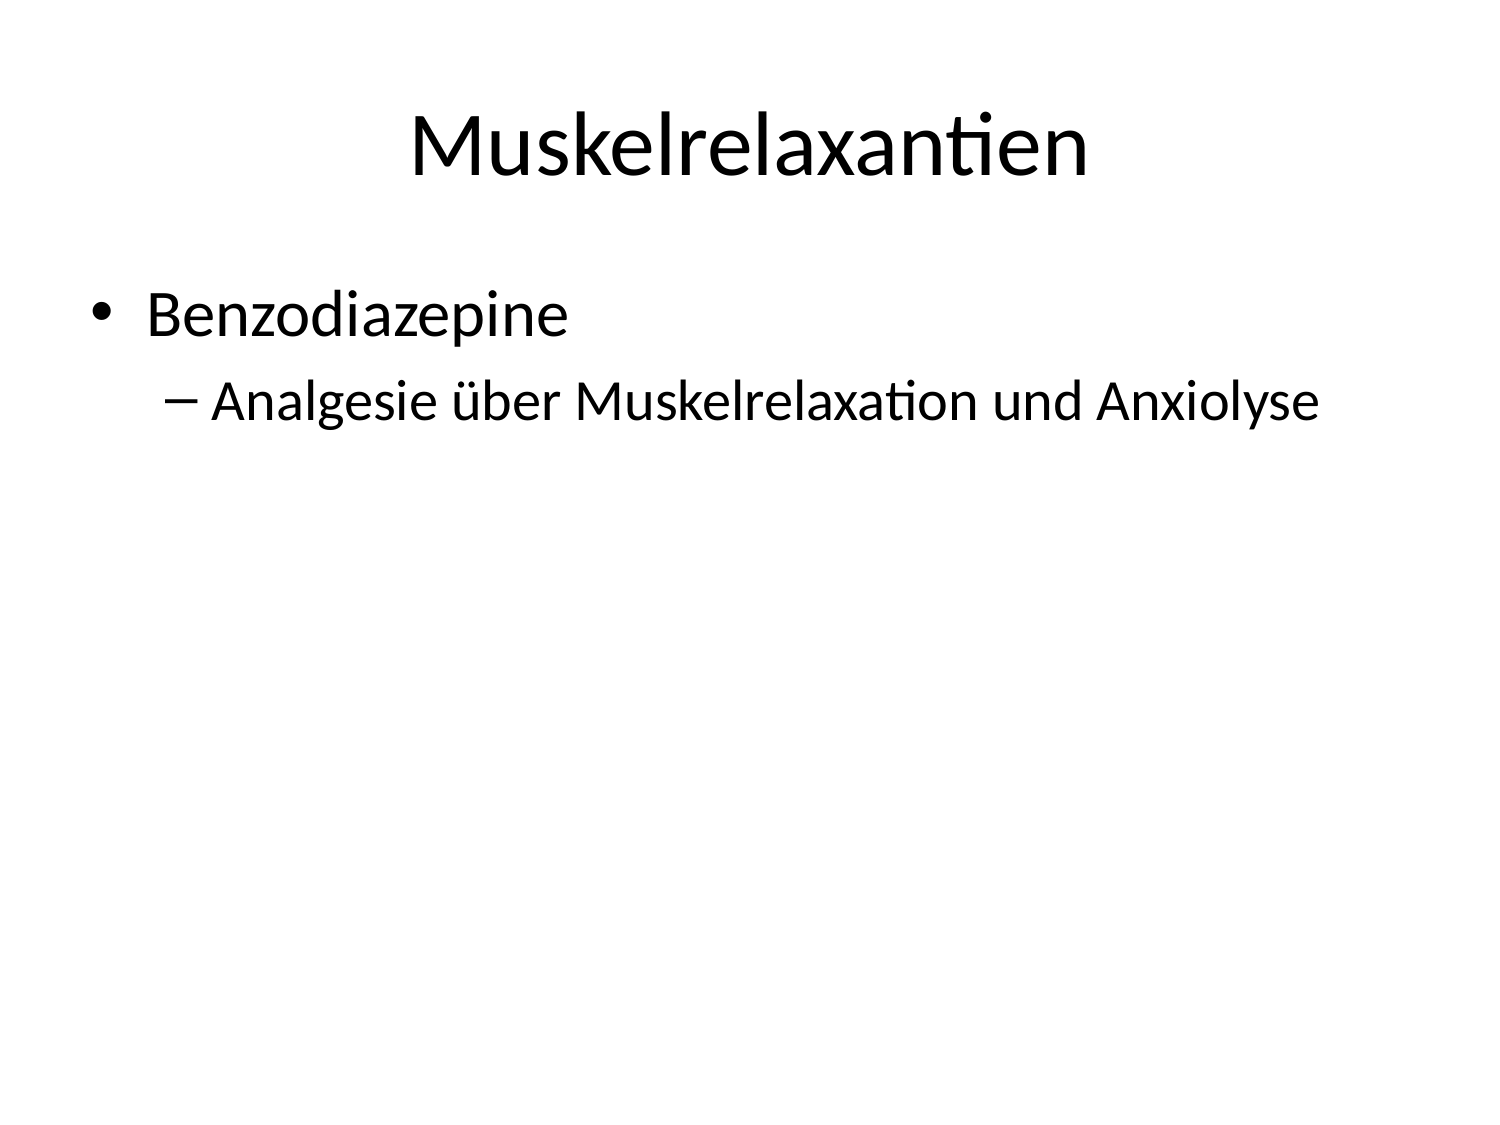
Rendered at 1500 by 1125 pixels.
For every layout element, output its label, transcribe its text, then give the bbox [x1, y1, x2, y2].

title Muskelrelaxantien [75, 45, 1425, 233]
list Benzodiazepine Analgesie über Muskelrelaxation und Anxiolyse [75, 262, 1425, 1005]
